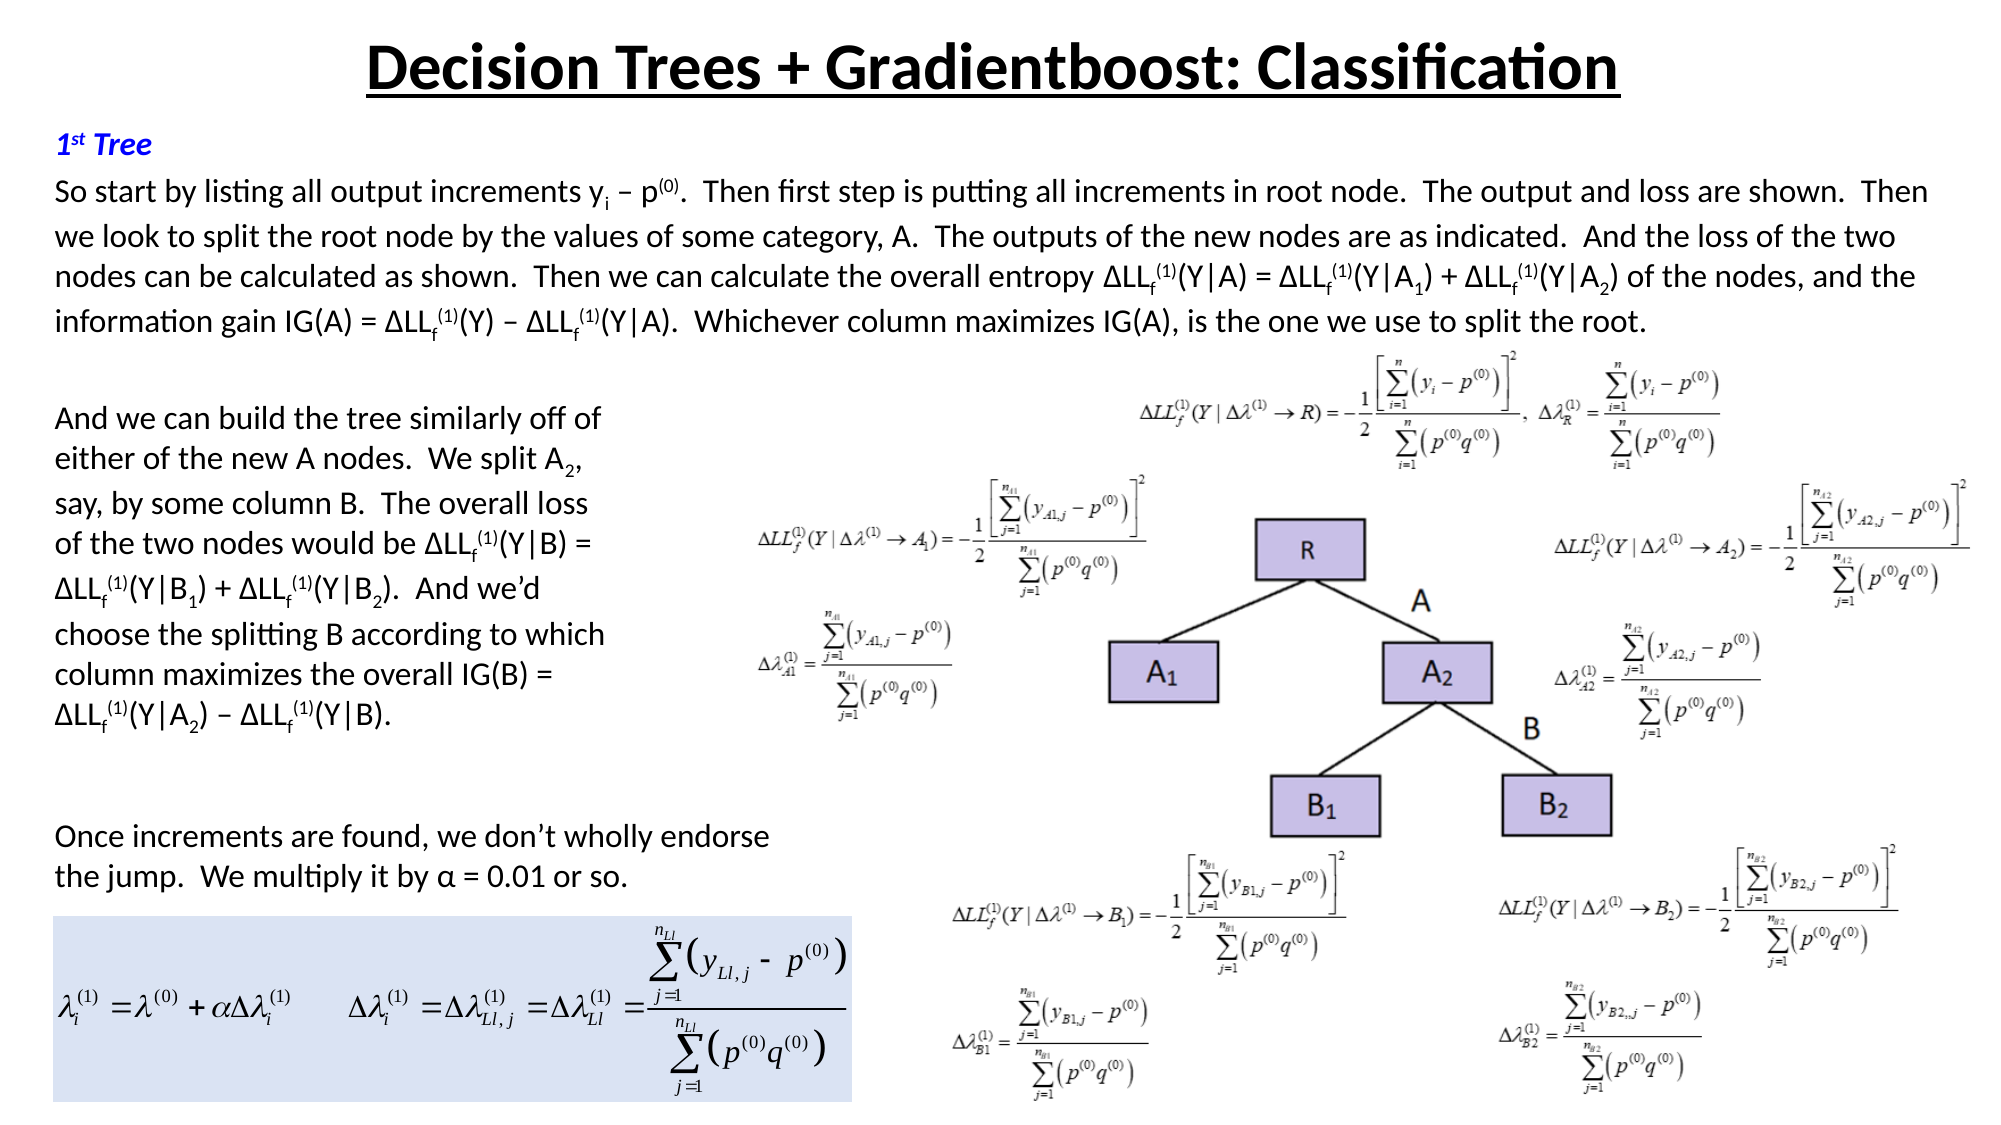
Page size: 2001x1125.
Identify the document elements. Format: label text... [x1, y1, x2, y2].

text_box Decision Trees + Gradientboost: Classification [351, 15, 1667, 111]
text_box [52, 916, 853, 1103]
text_box And we can build the tree similarly off of either of the new A nodes. We split A2, say, by some column B. The overall loss of the two nodes would be ΔLLf(1)(Y|B) = ΔLLf(1)(Y|B1) + ΔLLf(1)(Y|B2). And we’d choose the splitting B according to which column maximizes the overall IG(B) = ΔLLf(1)(Y|A2) – ΔLLf(1)(Y|B). [39, 388, 635, 745]
text_box 1st Tree [39, 115, 217, 161]
text_box So start by listing all output increments yi – p(0). Then first step is putting all increments in root node. The output and loss are shown. Then we look to split the root node by the values of some category, A. The outputs of the new nodes are as indicated. And the loss of the two nodes can be calculated as shown. Then we can calculate the overall entropy ΔLLf(1)(Y|A) = ΔLLf(1)(Y|A1) + ΔLLf(1)(Y|A2) of the nodes, and the information gain IG(A) = ΔLLf(1)(Y) – ΔLLf(1)(Y|A). Whichever column maximizes IG(A), is the one we use to split the root. [39, 161, 1953, 353]
text_box Once increments are found, we don’t wholly endorse the jump. We multiply it by α = 0.01 or so. [39, 806, 742, 901]
picture [742, 344, 1978, 1110]
